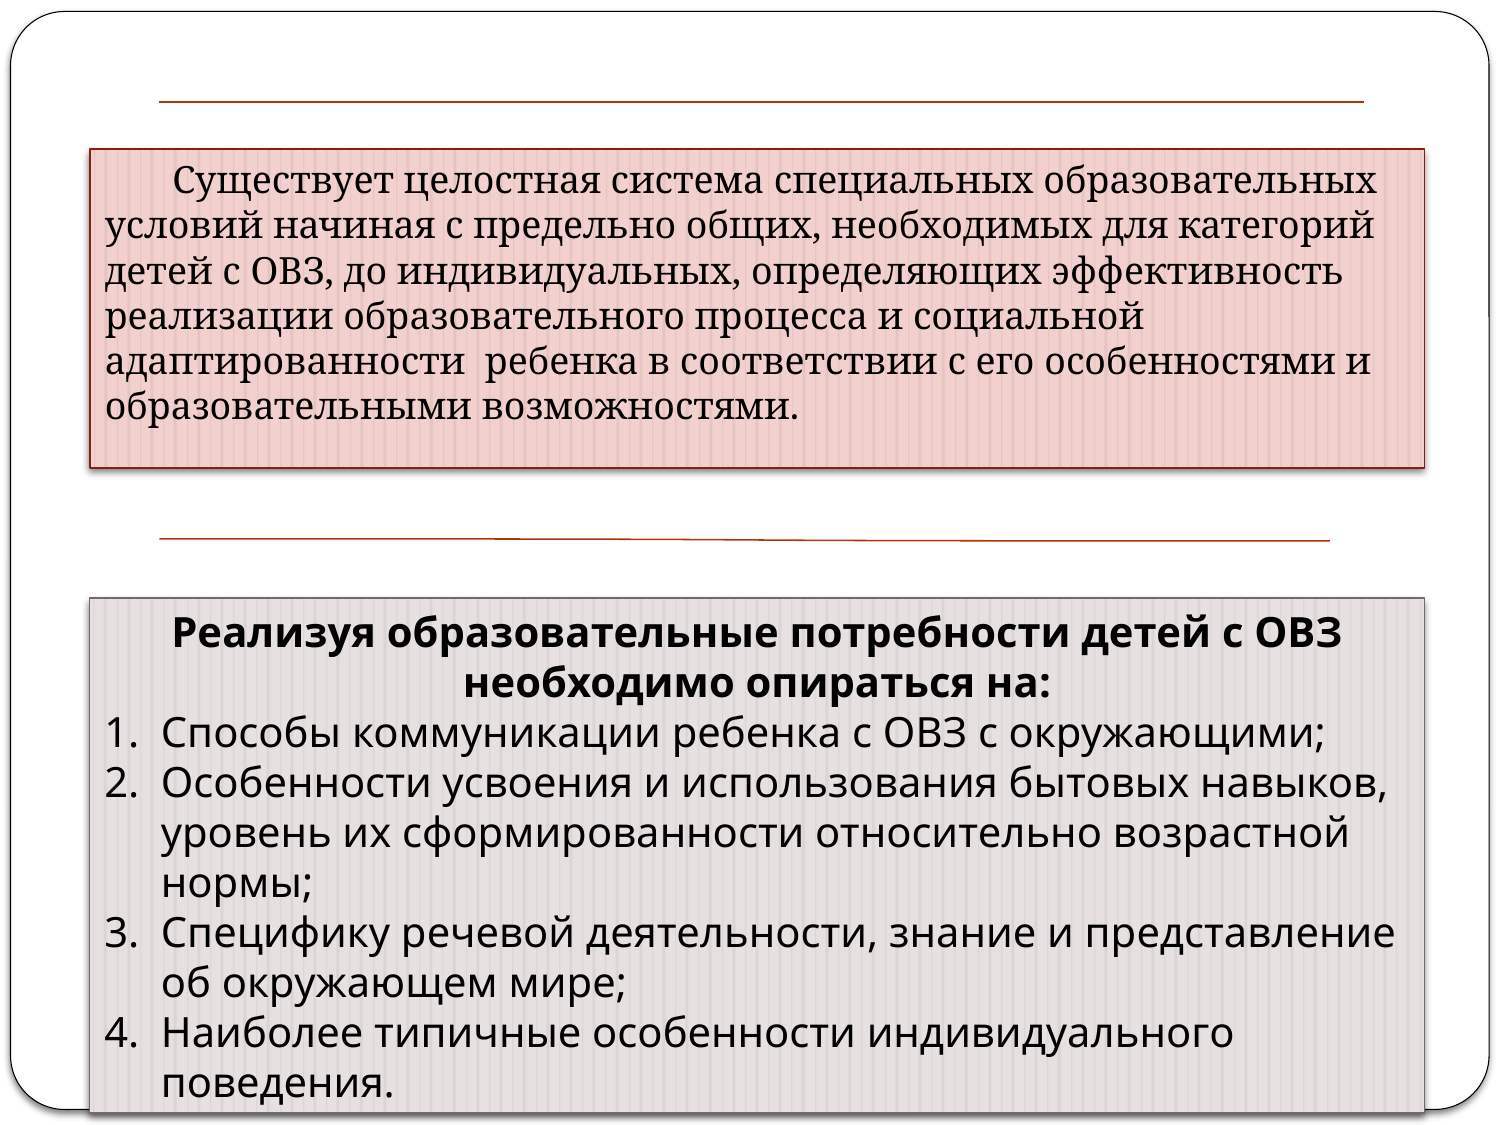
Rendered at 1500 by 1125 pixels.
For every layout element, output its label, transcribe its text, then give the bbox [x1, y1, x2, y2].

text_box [159, 538, 1331, 542]
text_box Реализуя образовательные потребности детей с ОВЗ необходимо опираться на: Способы коммуникации ребенка с ОВЗ с окружающими; Особенности усвоения и использования бытовых навыков, уровень их сформированности относительно возрастной нормы; Специфику речевой деятельности, знание и представление об окружающем мире; Наиболее типичные особенности индивидуального поведения. [89, 597, 1425, 1114]
list Существует целостная система специальных образовательных условий начиная с предельно общих, необходимых для категорий детей с ОВЗ, до индивидуальных, определяющих эффективность реализации образовательного процесса и социальной адаптированности ребенка в соответствии с его особенностями и образовательными возможностями. [89, 148, 1425, 469]
